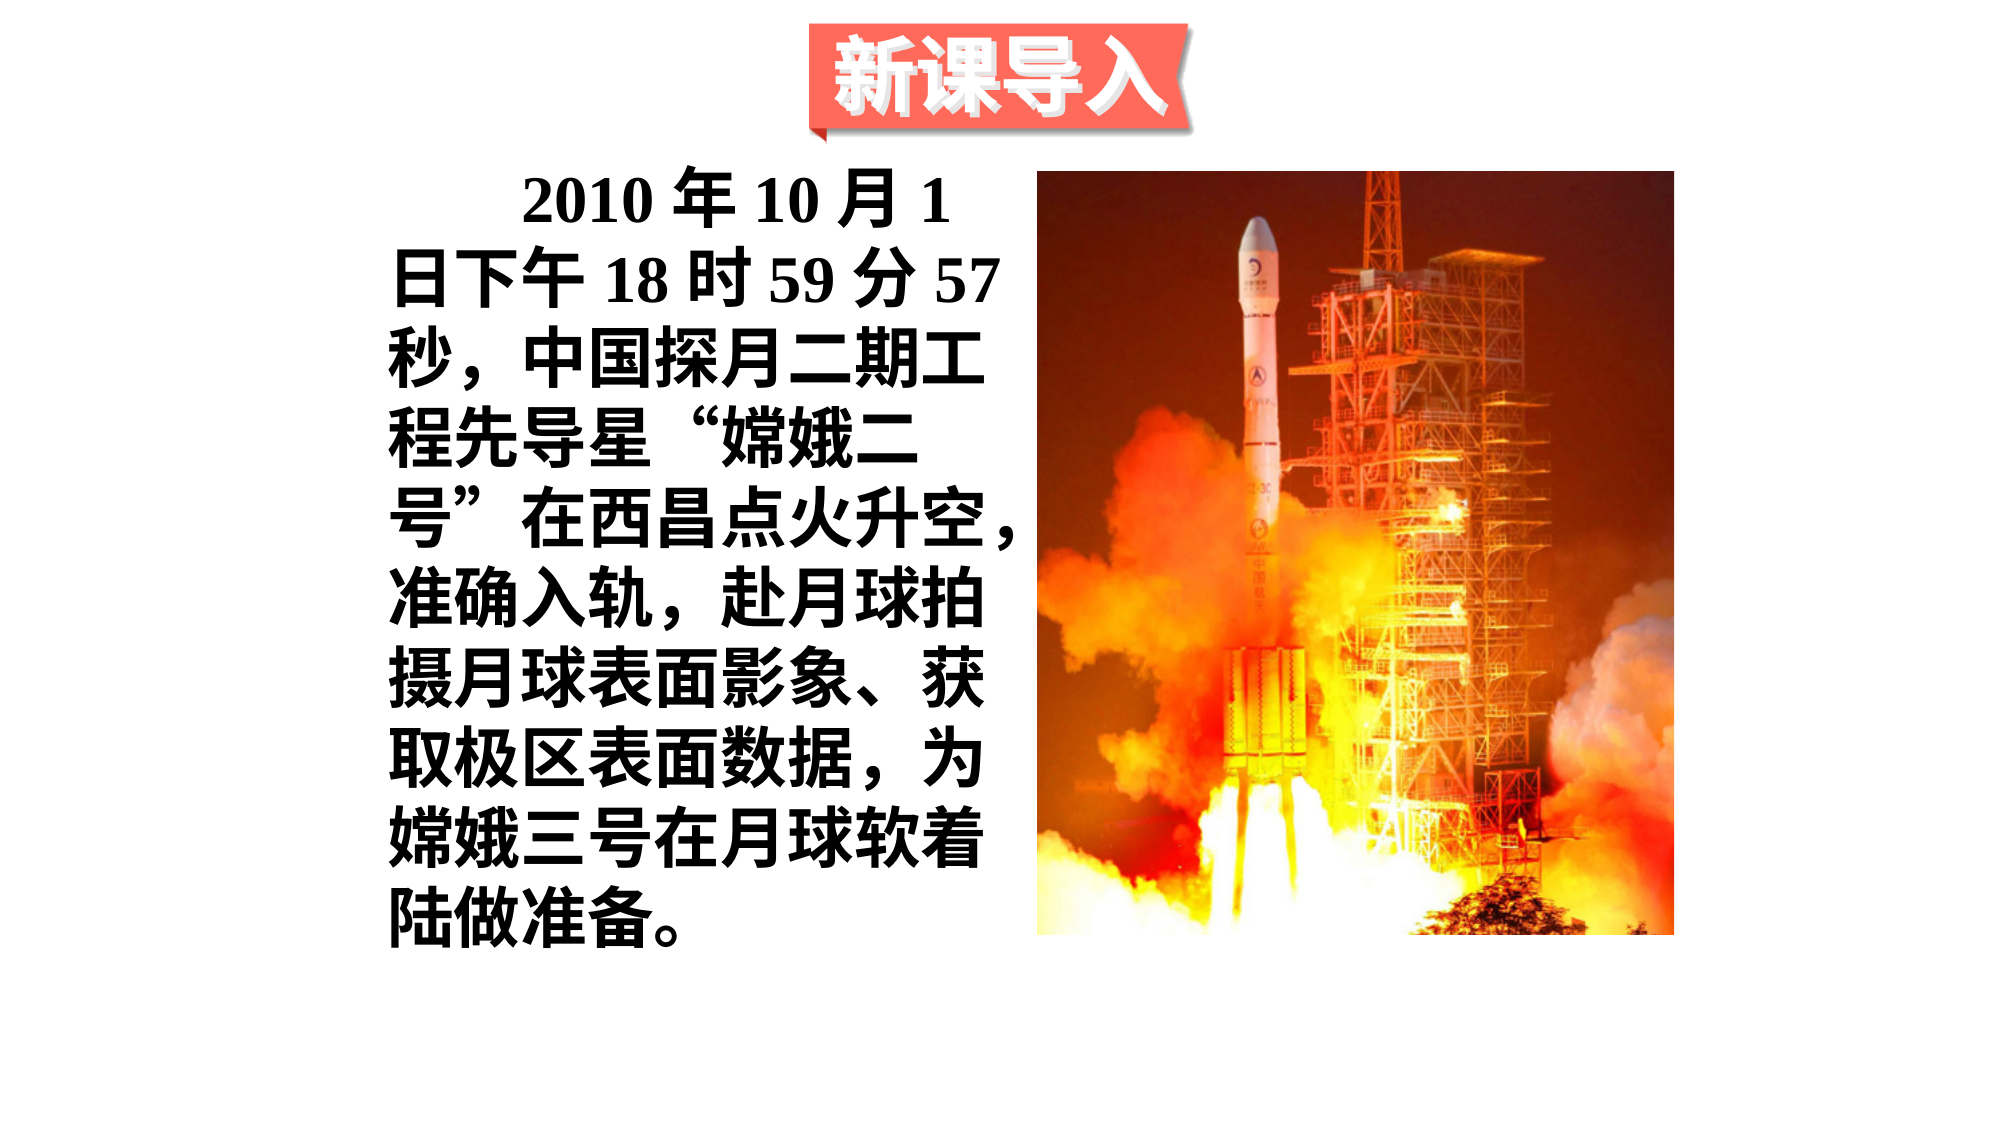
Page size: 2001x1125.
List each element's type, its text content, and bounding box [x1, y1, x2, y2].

text_box 2010年10月1日下午18时59分57秒，中国探月二期工程先导星“嫦娥二号”在西昌点火升空，准确入轨，赴月球拍摄月球表面影象、获取极区表面数据，为嫦娥三号在月球软着陆做准备。 [372, 148, 1023, 964]
picture [1036, 170, 1675, 935]
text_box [799, 0, 1248, 225]
